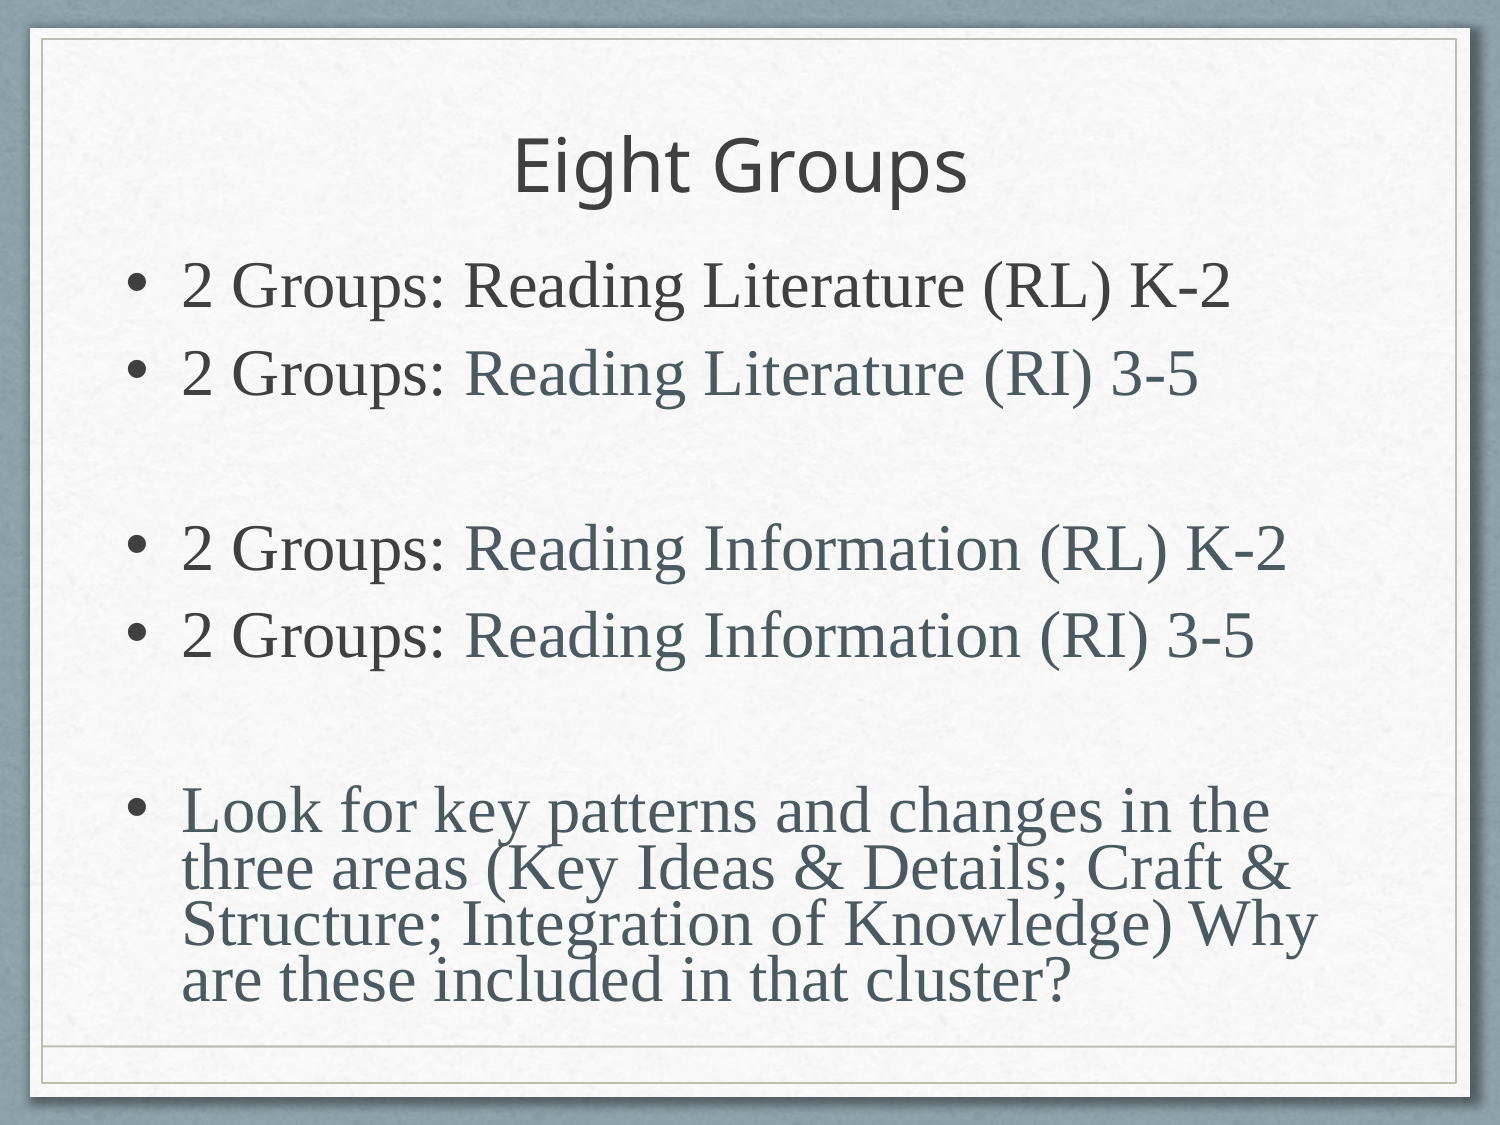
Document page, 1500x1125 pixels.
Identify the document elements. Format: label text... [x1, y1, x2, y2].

text_box 2 Groups: Reading Literature (RL) K-2 2 Groups: Reading Literature (RI) 3-5 2 Groups: Reading Information (RL) K-2 2 Groups: Reading Information (RI) 3-5 Look for key patterns and changes in the three areas (Key Ideas & Details; Craft & Structure; Integration of Knowledge) Why are these included in that cluster? [110, 257, 1397, 1030]
text_box Eight Groups [147, 52, 1353, 273]
picture [30, 28, 1470, 1097]
